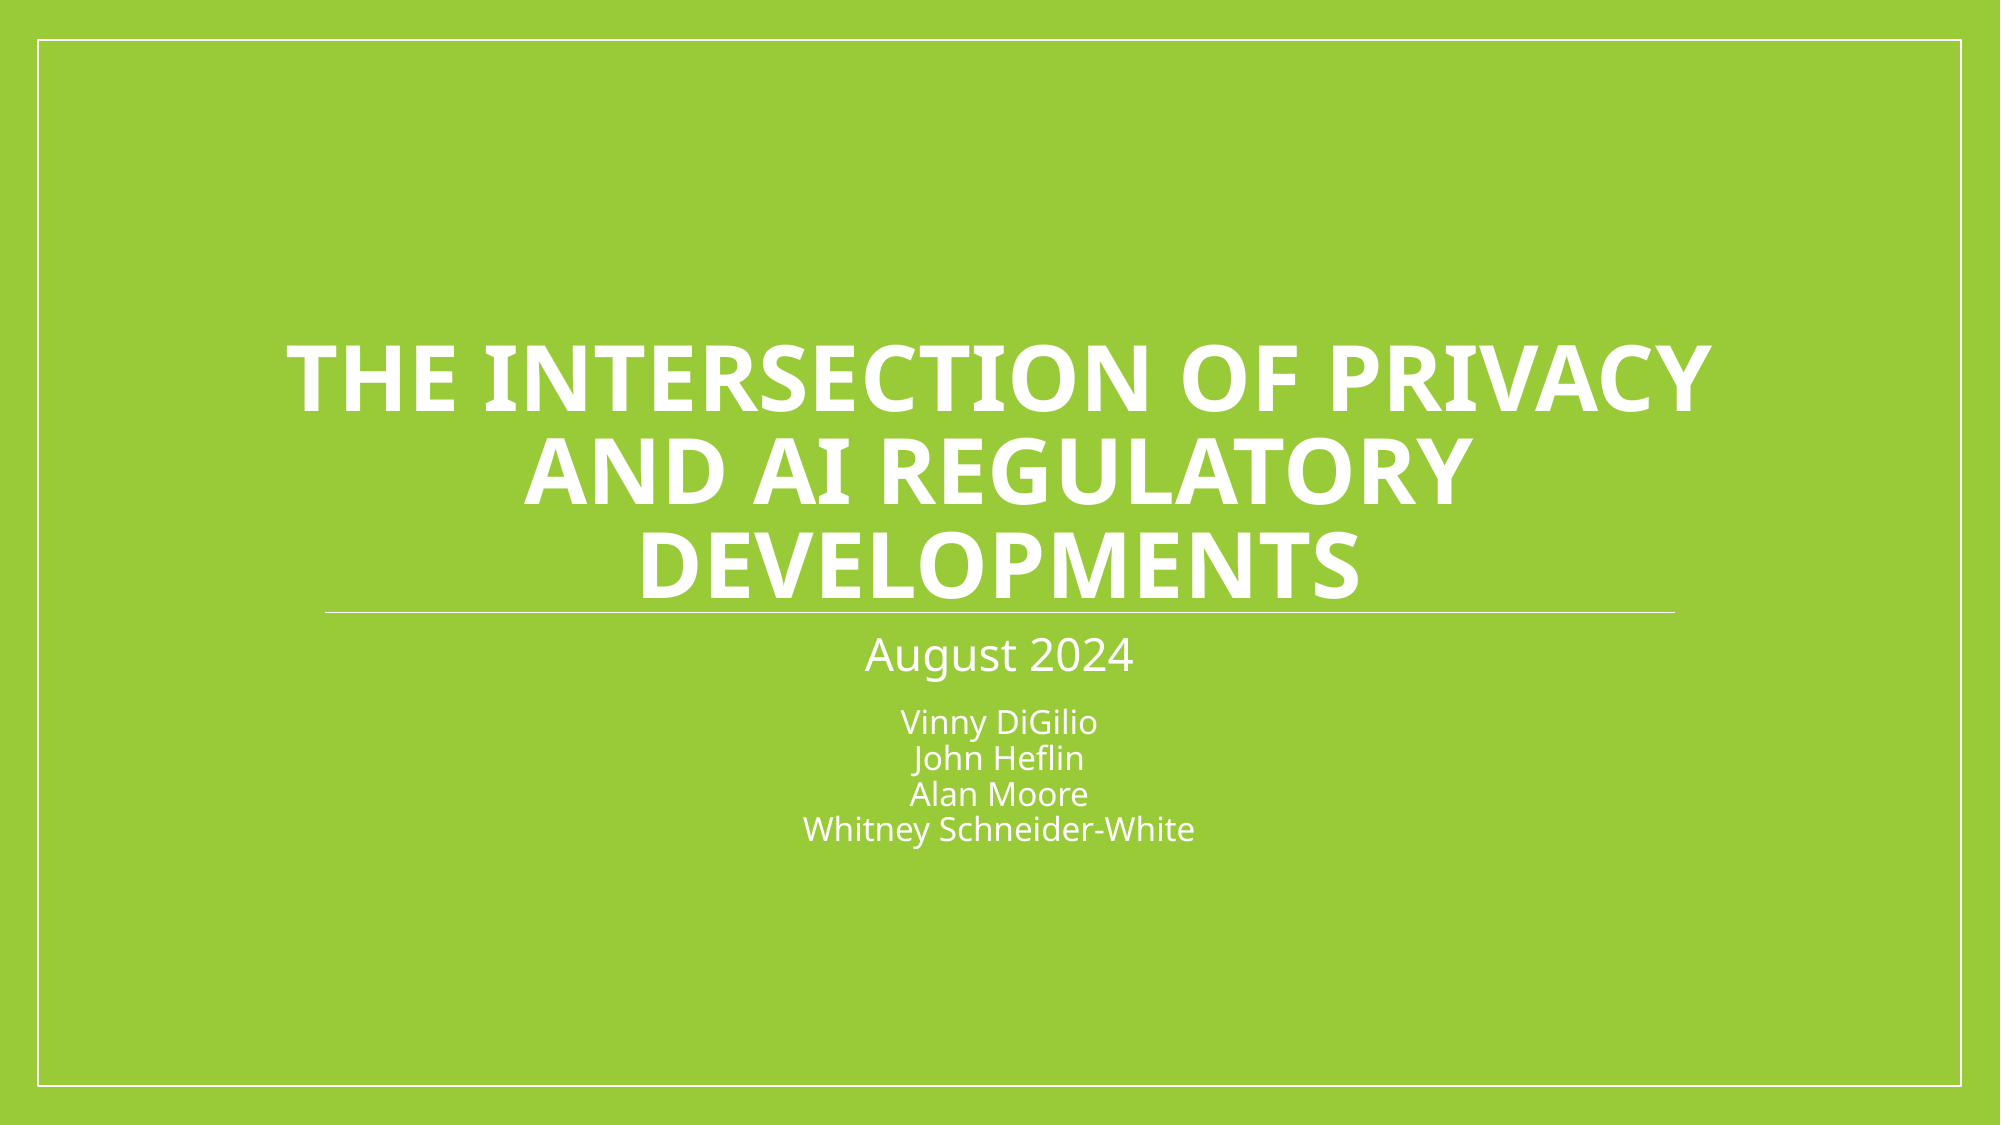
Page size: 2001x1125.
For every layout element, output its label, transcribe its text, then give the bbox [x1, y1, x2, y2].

text_box August 2024 [280, 624, 1719, 695]
title The Intersection of Privacy and AI Regulatory Developments [182, 144, 1818, 625]
subtitle Vinny DiGilio John Heflin Alan Moore Whitney Schneider-White [280, 698, 1719, 926]
